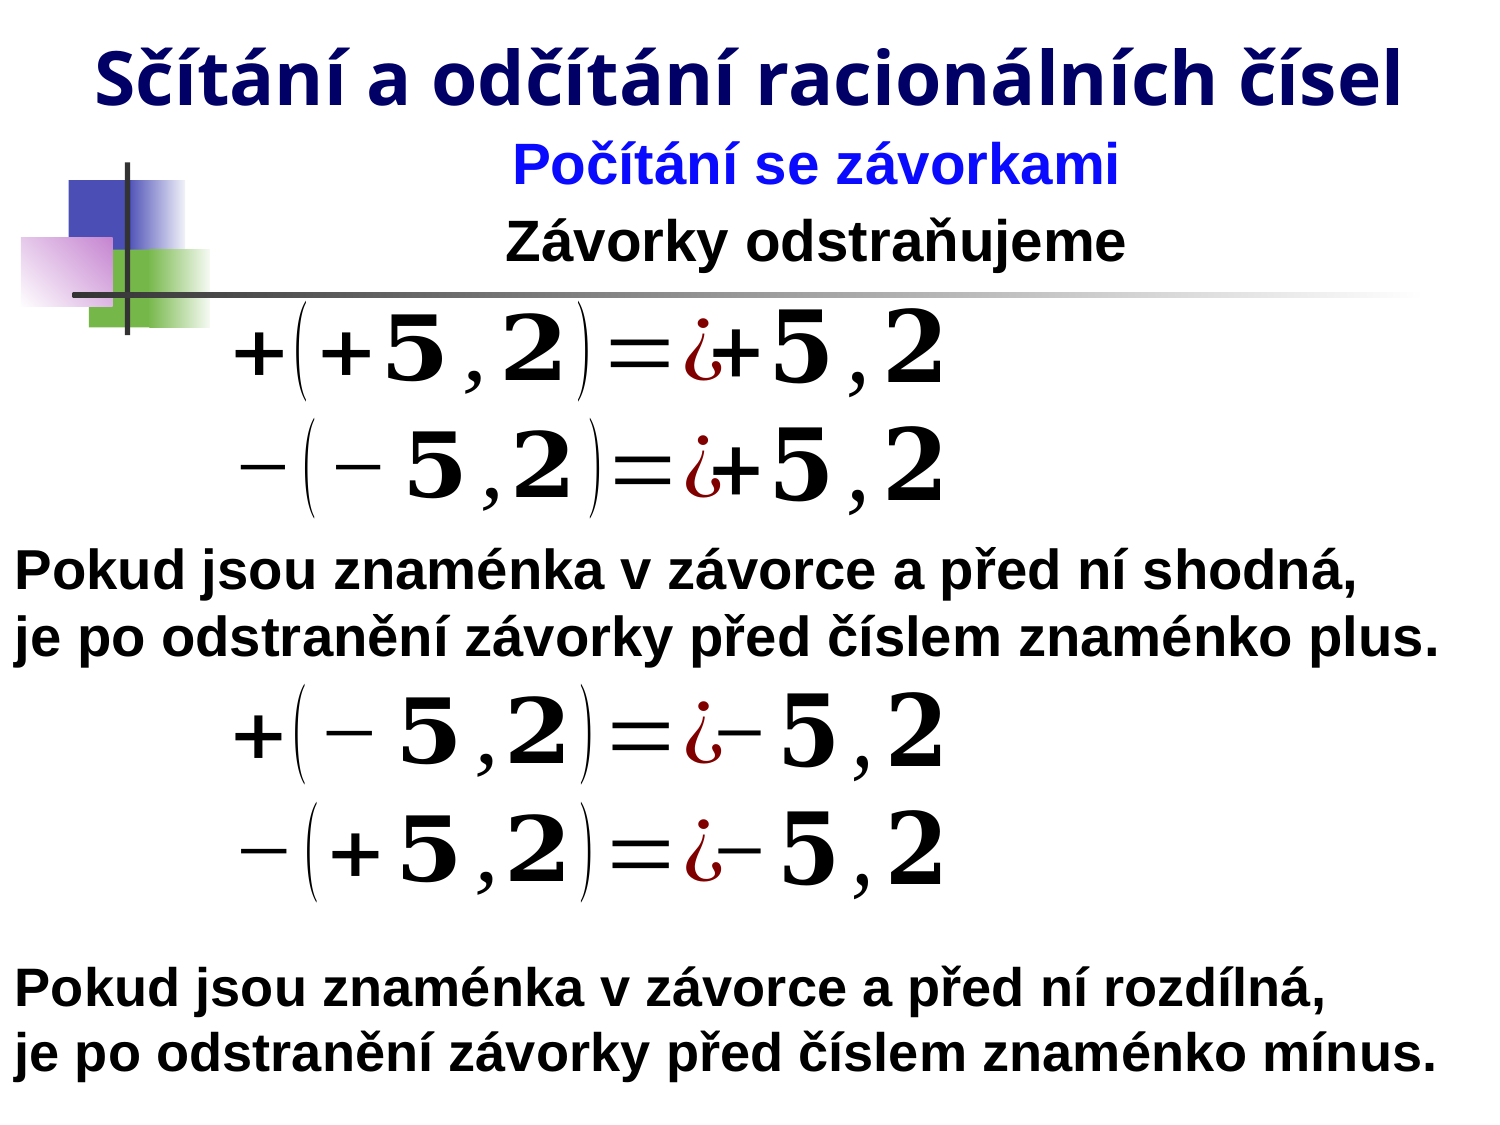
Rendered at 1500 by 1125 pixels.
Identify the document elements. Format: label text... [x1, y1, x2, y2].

text_box Pokud jsou znaménka v závorce a před ní rozdílná, je po odstranění závorky před číslem znaménko mínus. [0, 944, 1500, 1090]
text_box Pokud jsou znaménka v závorce a před ní shodná, je po odstranění závorky před číslem znaménko plus. [0, 525, 1500, 676]
text_box Počítání se závorkami [230, 118, 1404, 195]
title Sčítání a odčítání racionálních čísel [0, 18, 1500, 128]
text_box Závorky odstraňujeme [230, 195, 1404, 281]
